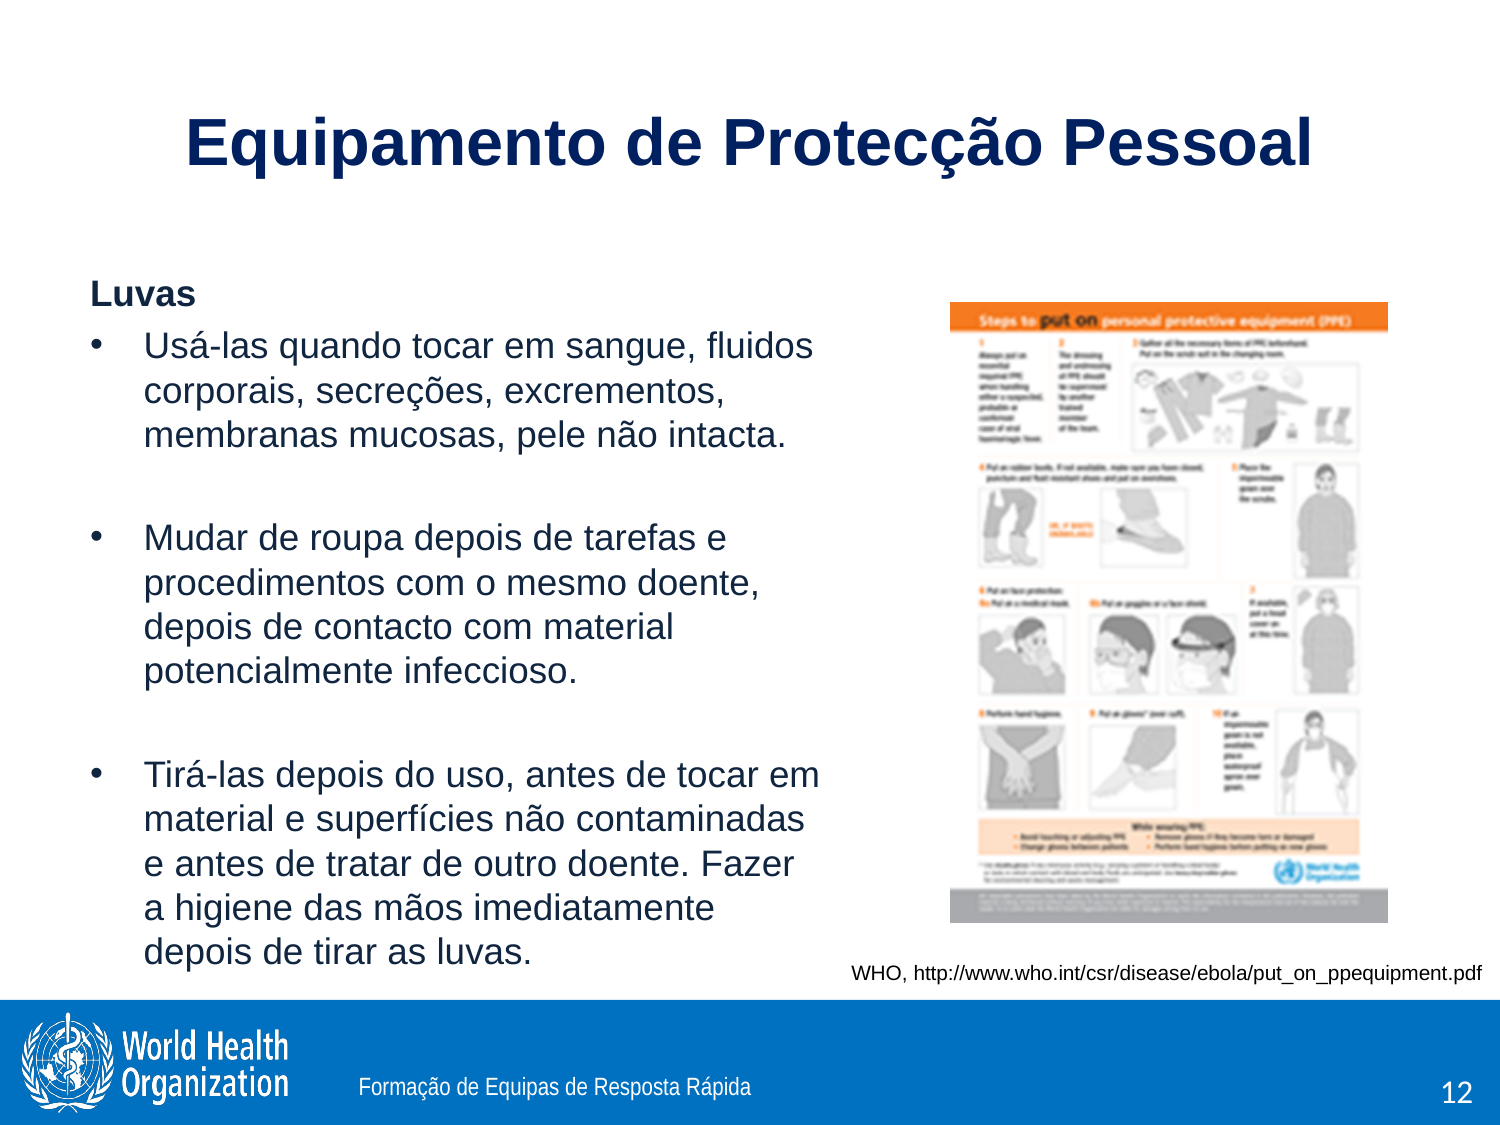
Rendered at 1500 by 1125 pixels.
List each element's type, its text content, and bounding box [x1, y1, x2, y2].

picture [21, 1012, 288, 1113]
list Luvas Usá-las quando tocar em sangue, fluidos corporais, secreções, excrementos, membranas mucosas, pele não intacta. Mudar de roupa depois de tarefas e procedimentos com o mesmo doente, depois de contacto com material potencialmente infeccioso. Tirá-las depois do uso, antes de tocar em material e superfícies não contaminadas e antes de tratar de outro doente. Fazer a higiene das mãos imediatamente depois de tirar as luvas. [75, 262, 838, 1005]
text_box WHO, http://www.who.int/csr/disease/ebola/put_on_ppequipment.pdf [836, 952, 1497, 993]
picture [949, 302, 1388, 923]
title Equipamento de Protecção Pessoal [75, 45, 1425, 233]
